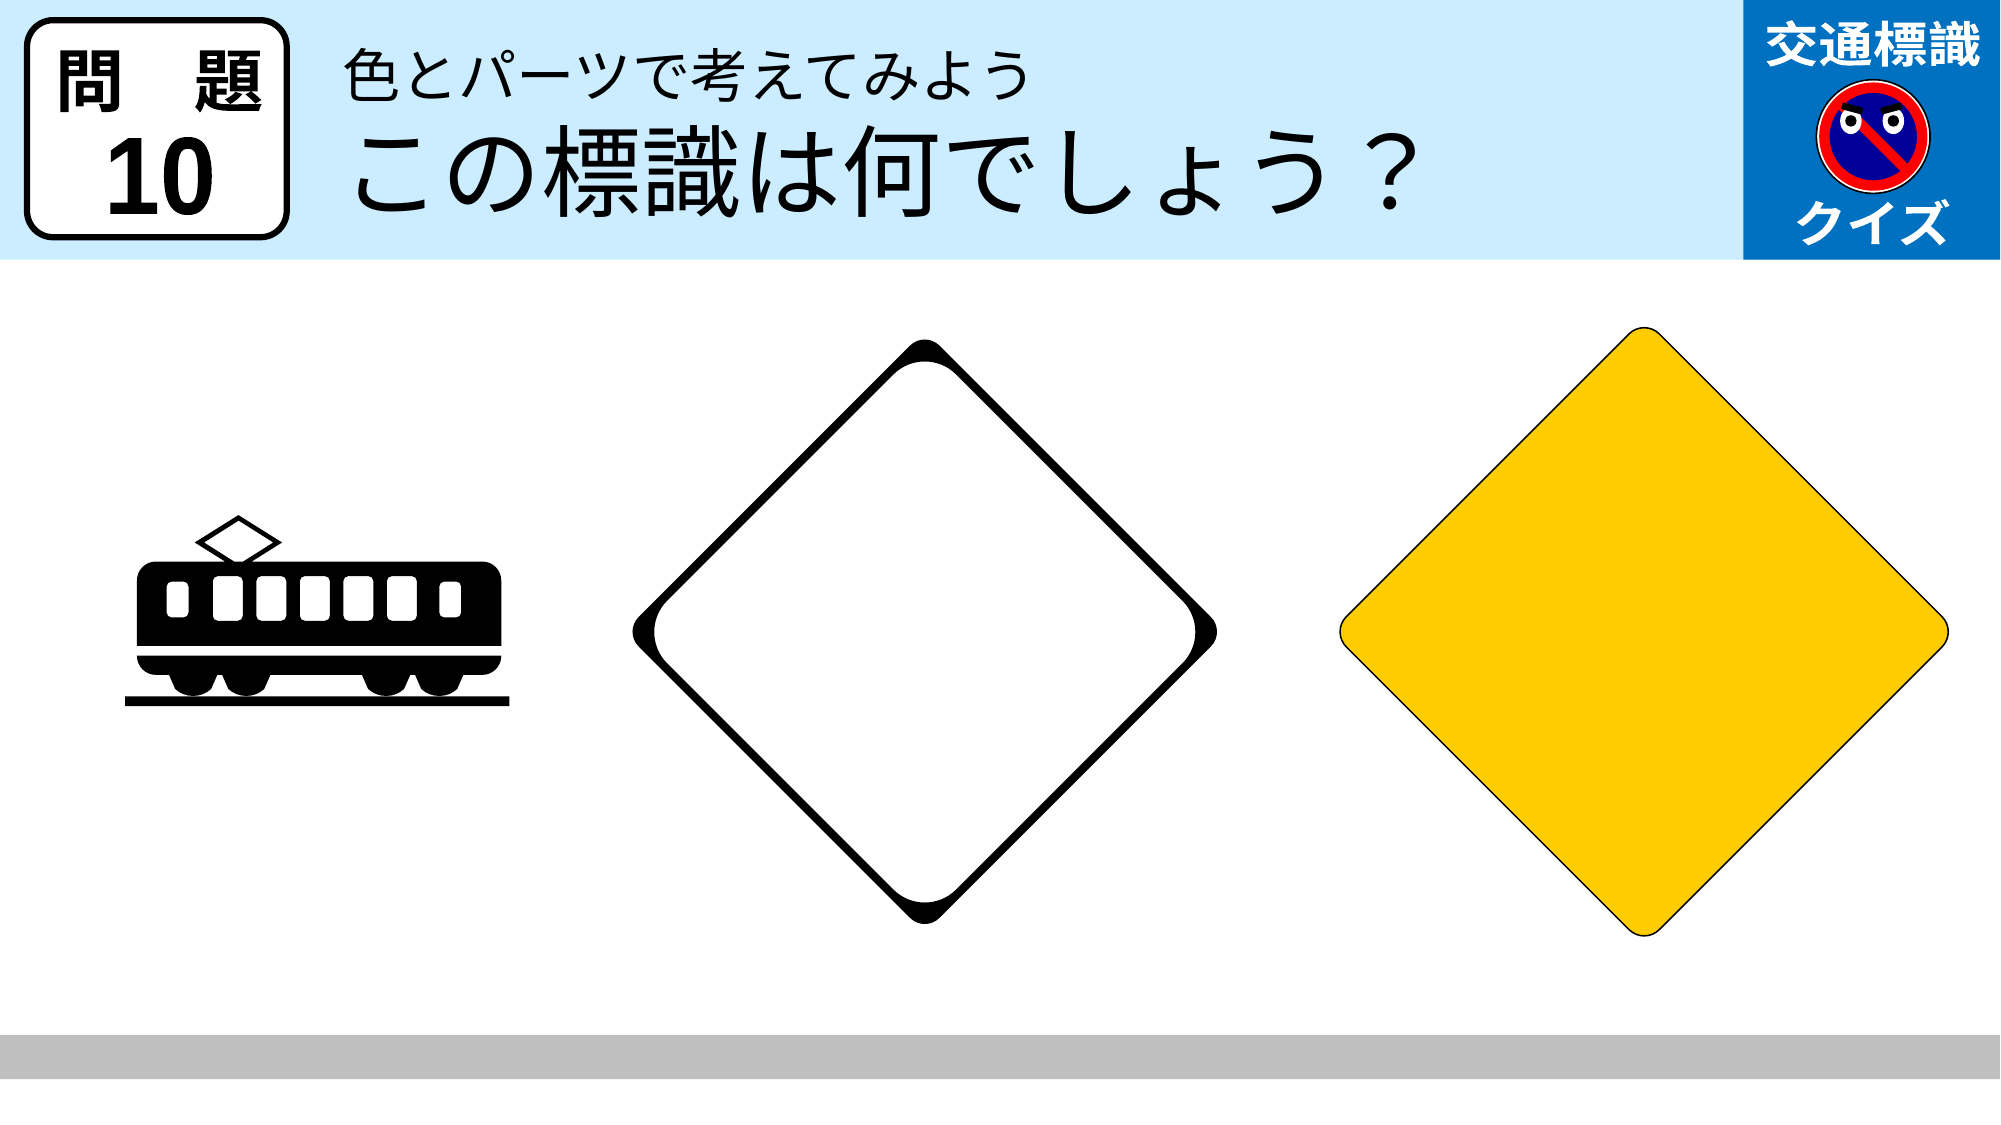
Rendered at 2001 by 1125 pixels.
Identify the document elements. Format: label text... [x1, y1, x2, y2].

text_box [1340, 327, 1949, 936]
text_box [0, 1034, 2000, 1080]
text_box [136, 515, 502, 646]
text_box [632, 339, 1218, 925]
text_box 色とパーツで考えてみよう [327, 32, 1052, 117]
text_box この標識は何でしょう？ [326, 101, 1457, 237]
text_box [125, 655, 510, 707]
